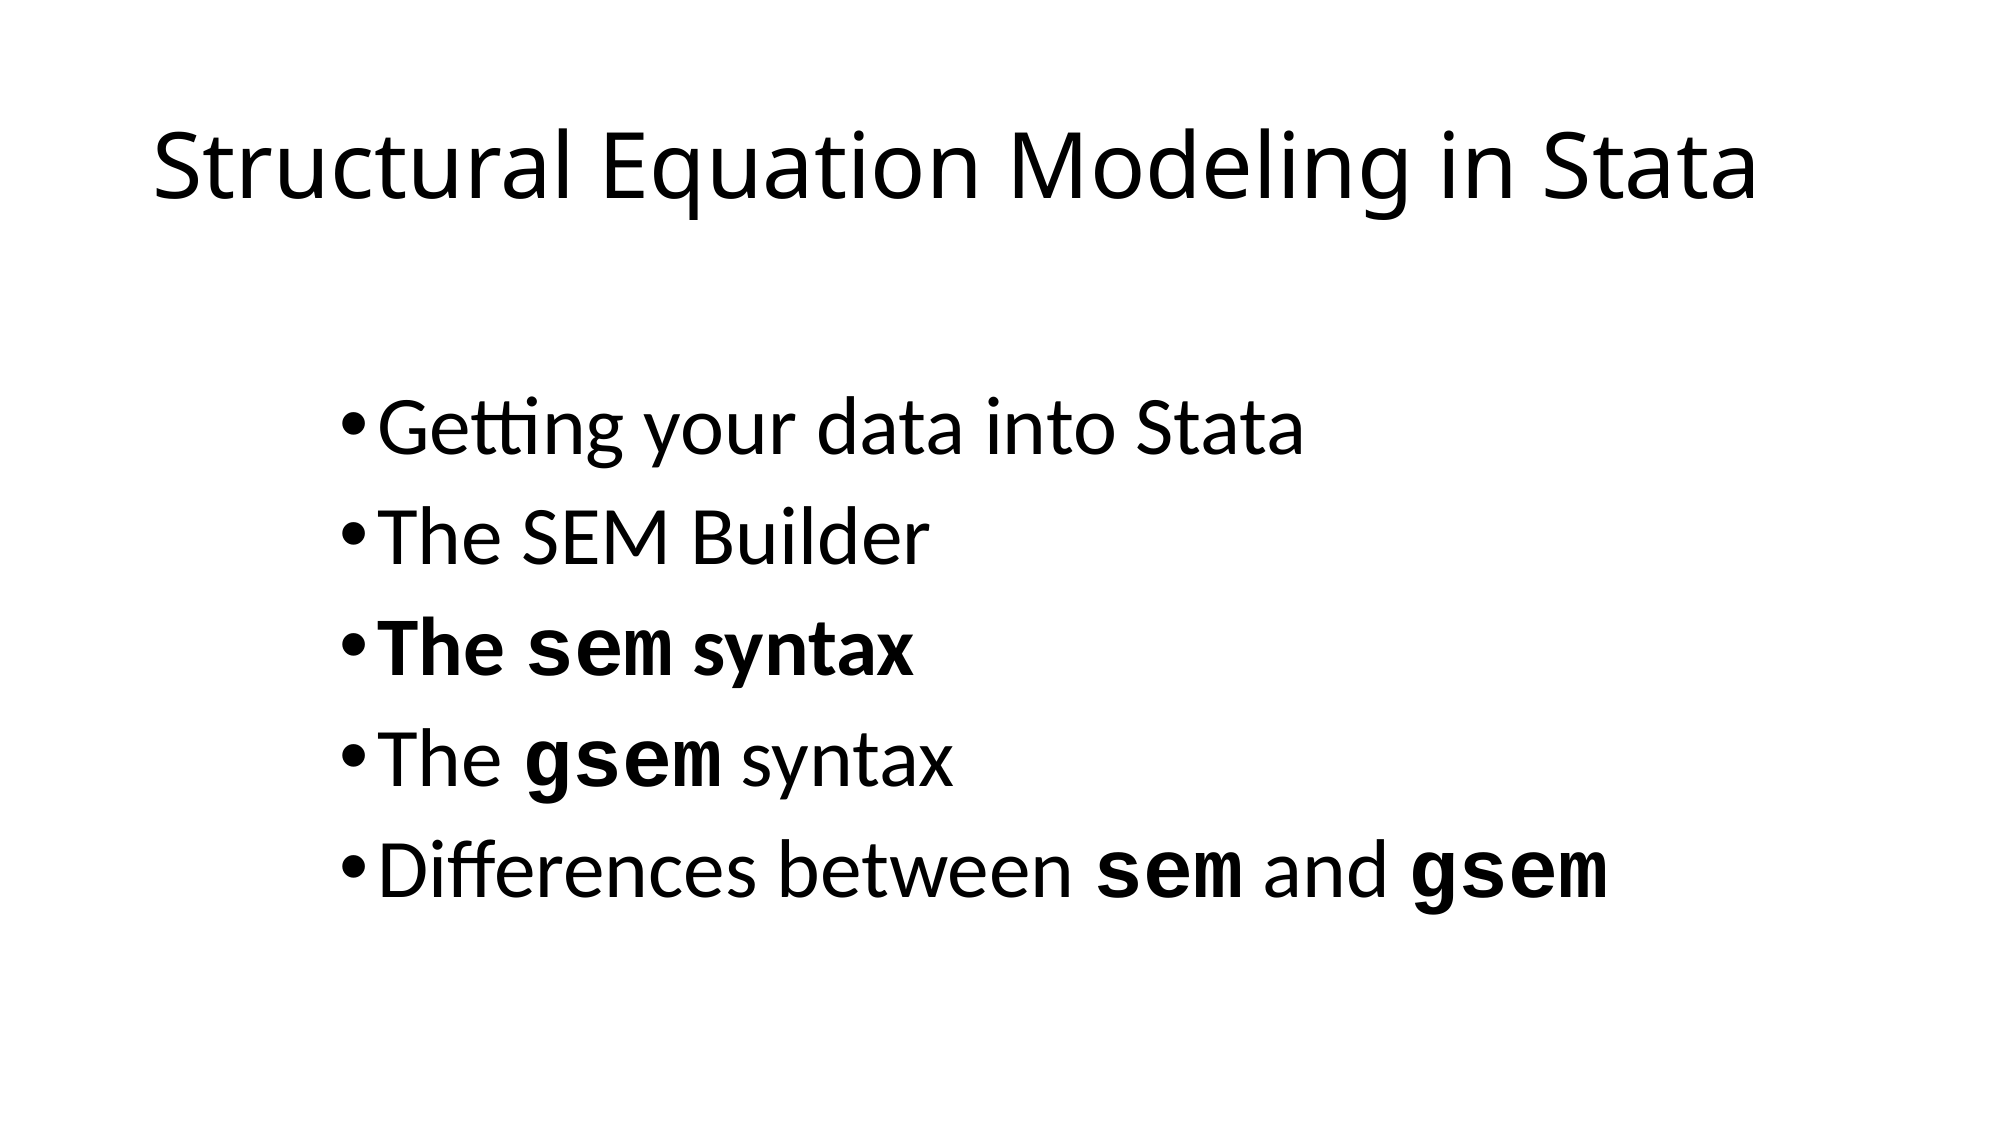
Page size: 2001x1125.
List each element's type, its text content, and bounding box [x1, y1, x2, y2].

title Structural Equation Modeling in Stata [137, 59, 1863, 278]
list Getting your data into Stata The SEM Builder The sem syntax The gsem syntax Differences between sem and gsem [324, 375, 1675, 1038]
